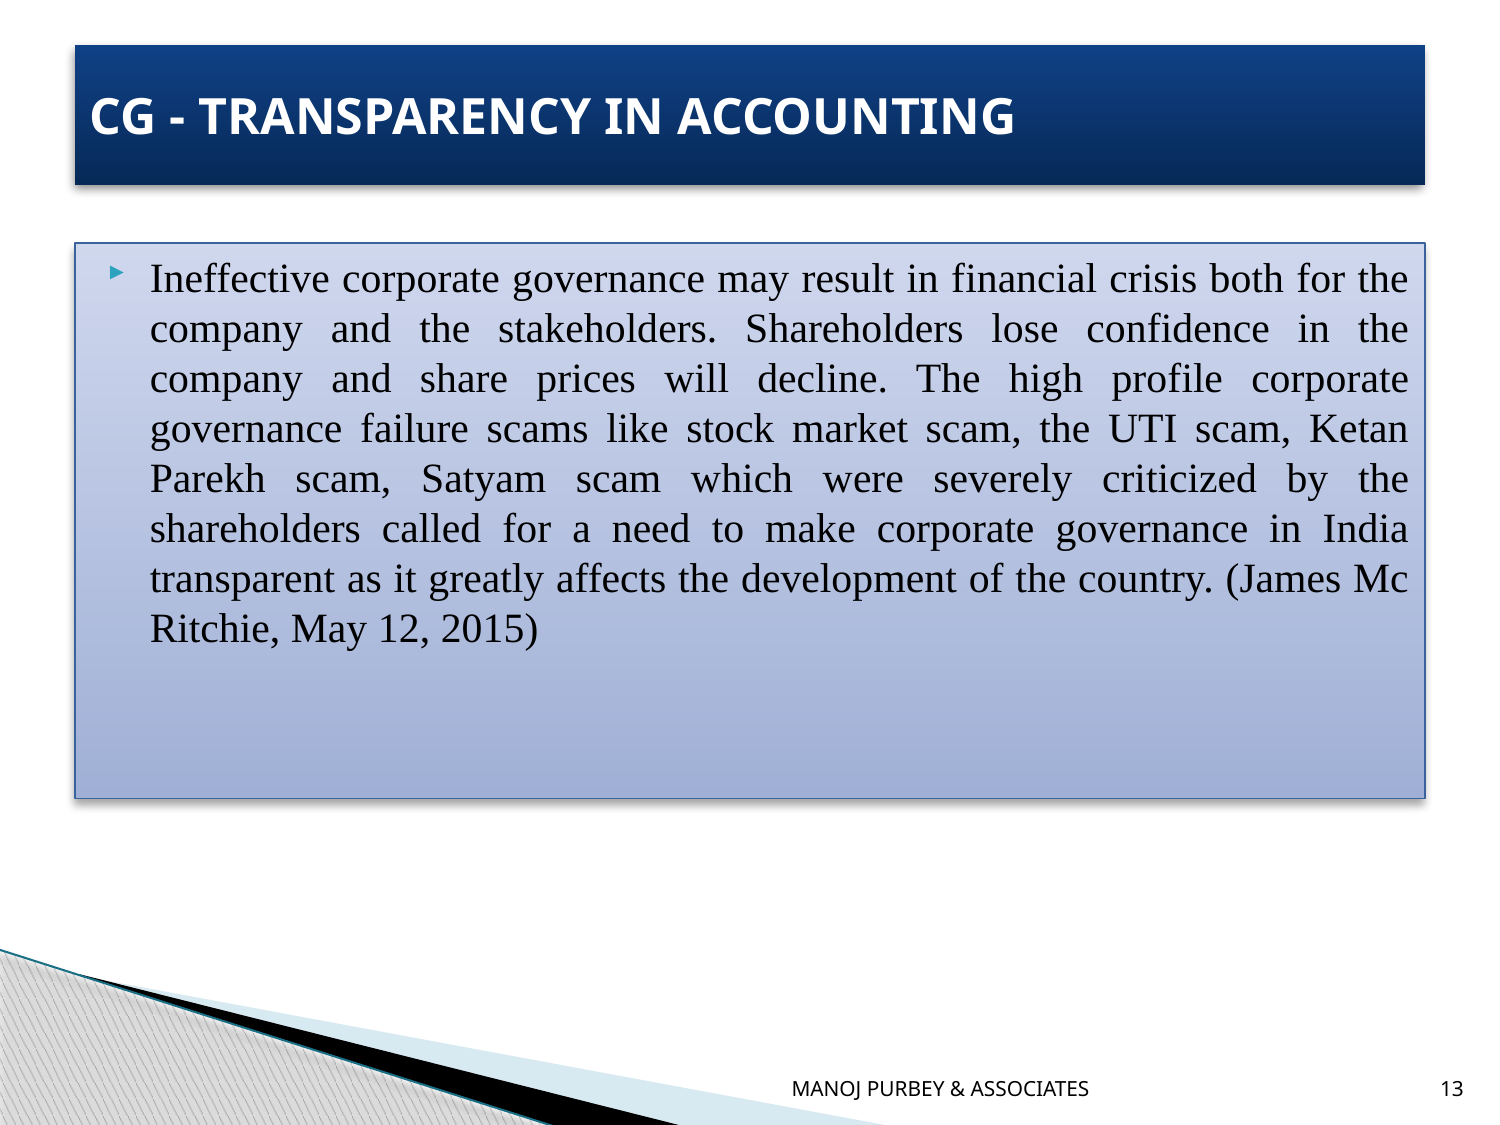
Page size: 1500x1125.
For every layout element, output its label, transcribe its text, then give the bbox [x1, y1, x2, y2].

title CG - TRANSPARENCY IN ACCOUNTING [75, 45, 1425, 185]
list Ineffective corporate governance may result in financial crisis both for the company and the stakeholders. Shareholders lose confidence in the company and share prices will decline. The high profile corporate governance failure scams like stock market scam, the UTI scam, Ketan Parekh scam, Satyam scam which were severely criticized by the shareholders called for a need to make corporate governance in India transparent as it greatly affects the development of the country. (James Mc Ritchie, May 12, 2015) [74, 242, 1426, 799]
footer MANOJ PURBEY & ASSOCIATES [718, 1051, 1105, 1112]
slide_number 13 [1418, 1051, 1479, 1112]
